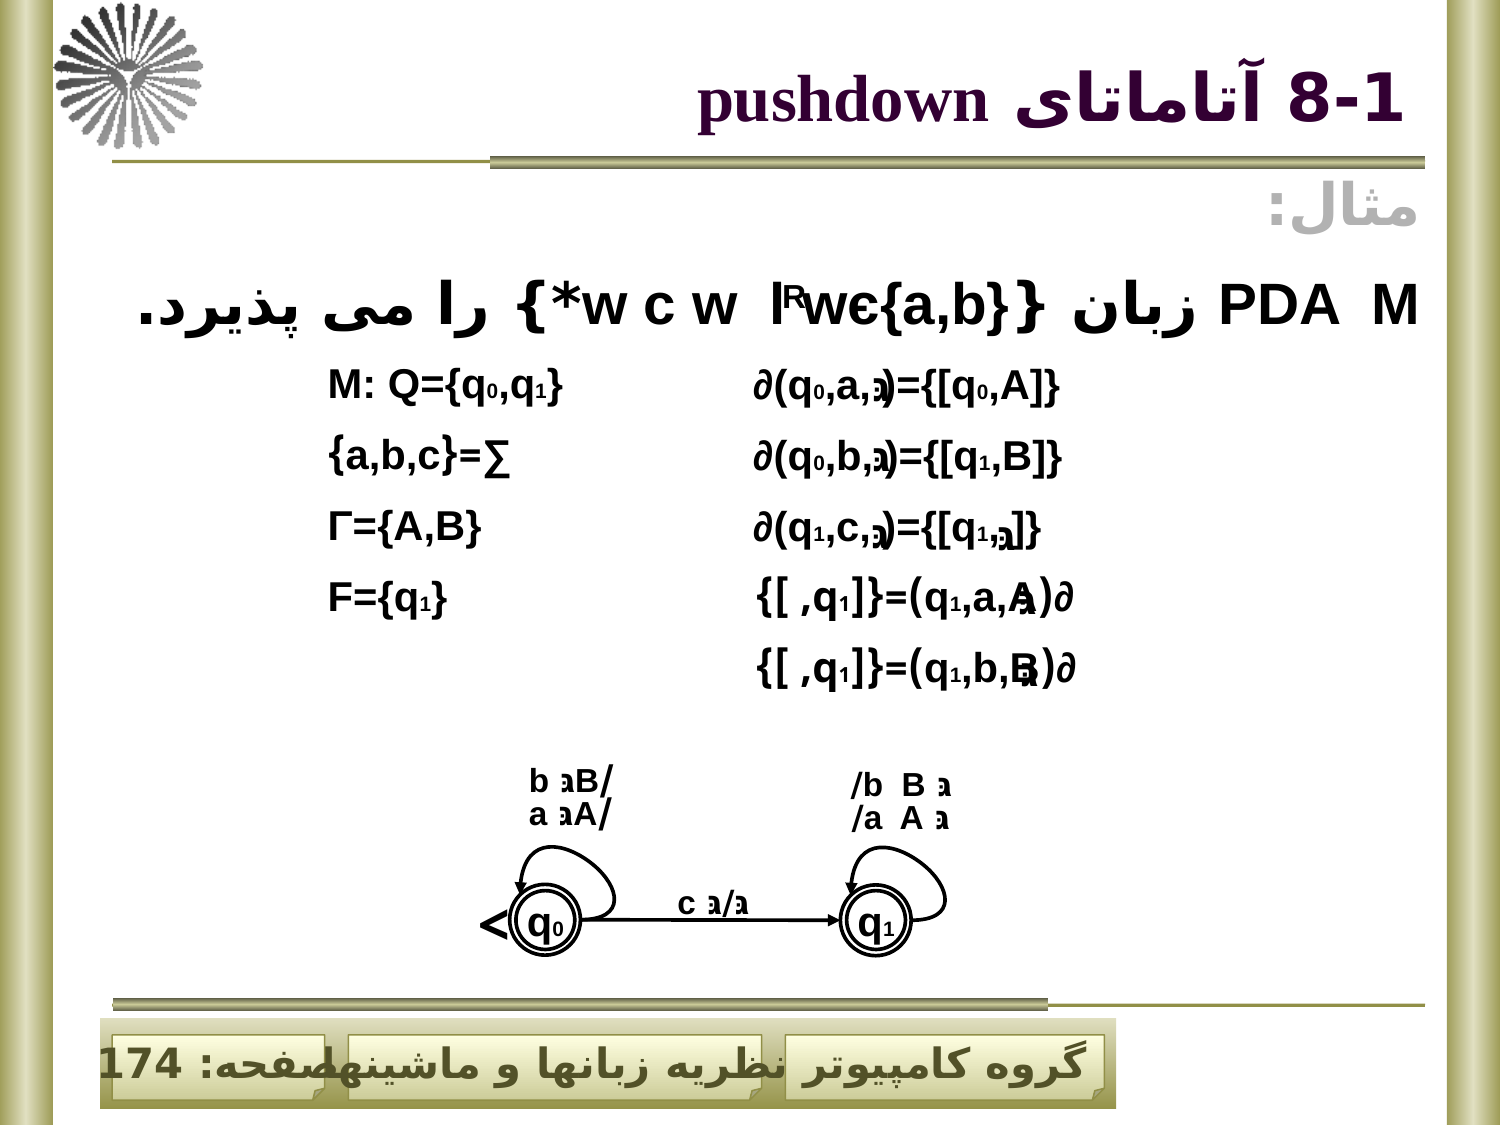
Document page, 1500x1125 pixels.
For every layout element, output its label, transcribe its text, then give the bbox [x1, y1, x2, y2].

text_box M: Q={q0,q1} ∑={a,b,c} Γ={A,B} F={q1} [312, 359, 732, 628]
title 8-1 آتاماتای pushdown [147, 42, 1423, 147]
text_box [737, 349, 1353, 703]
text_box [383, 751, 967, 964]
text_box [52, 159, 1436, 351]
